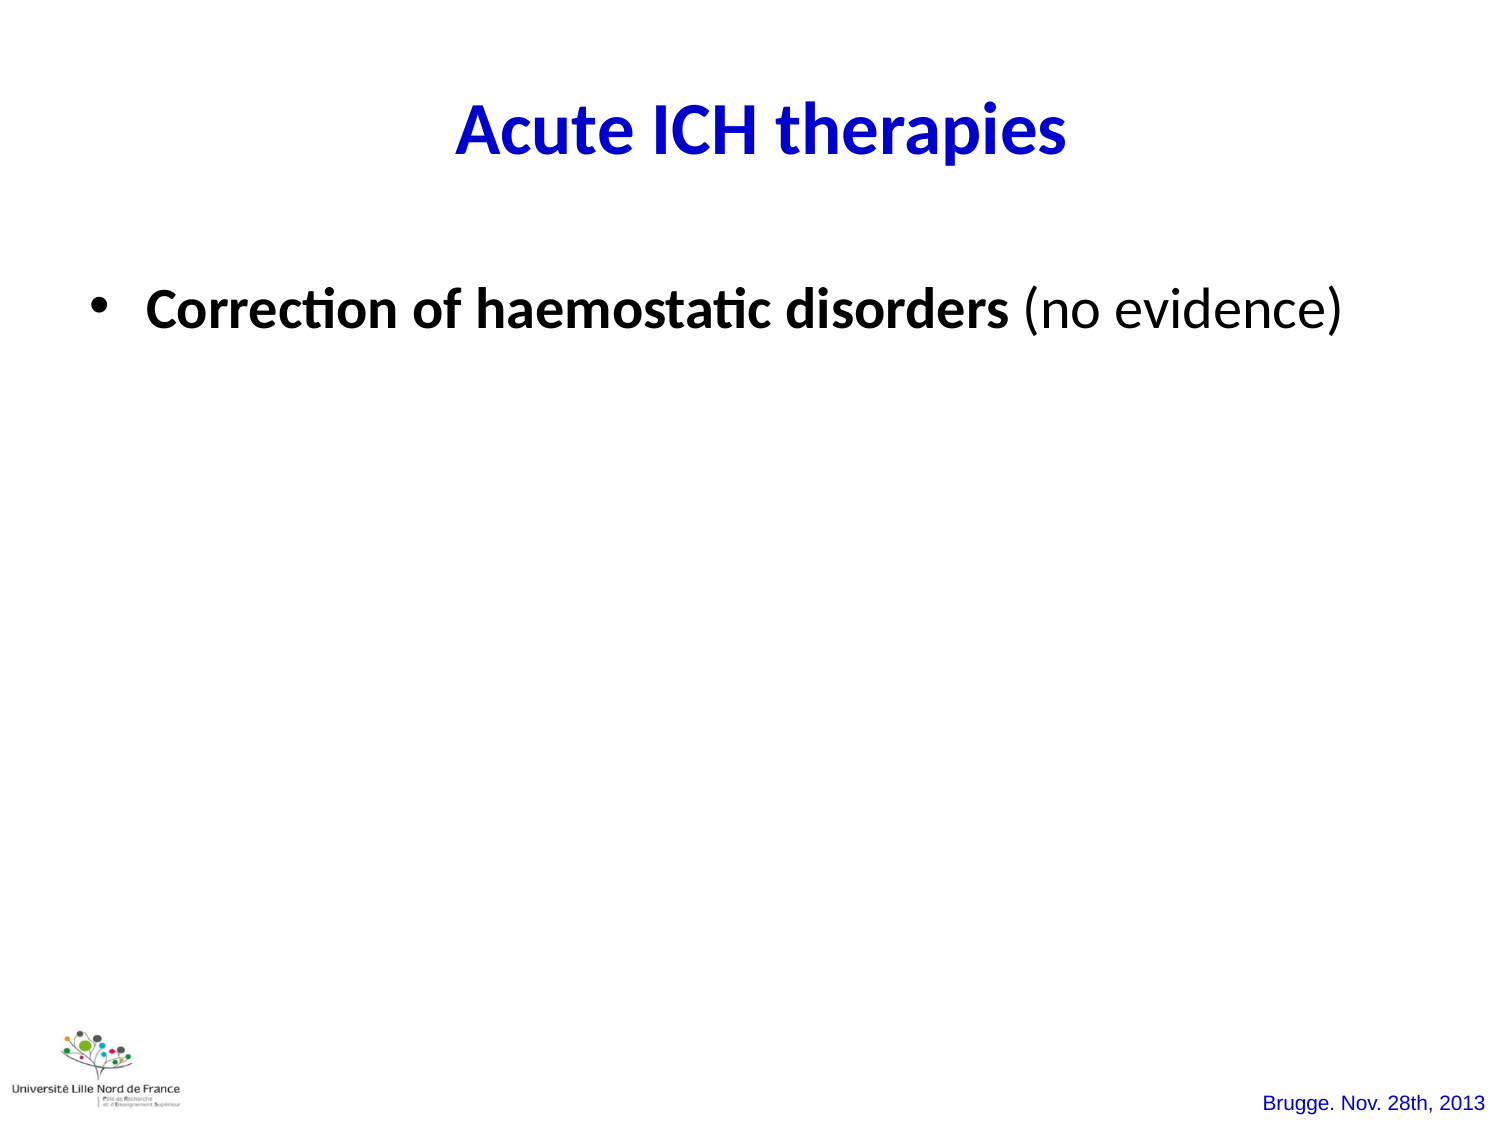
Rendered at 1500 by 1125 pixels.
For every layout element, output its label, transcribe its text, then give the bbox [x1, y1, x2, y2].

text_box Correction of haemostatic disorders (no evidence) [74, 262, 1425, 527]
title Acute ICH therapies [194, 30, 1329, 219]
picture [11, 1011, 183, 1123]
